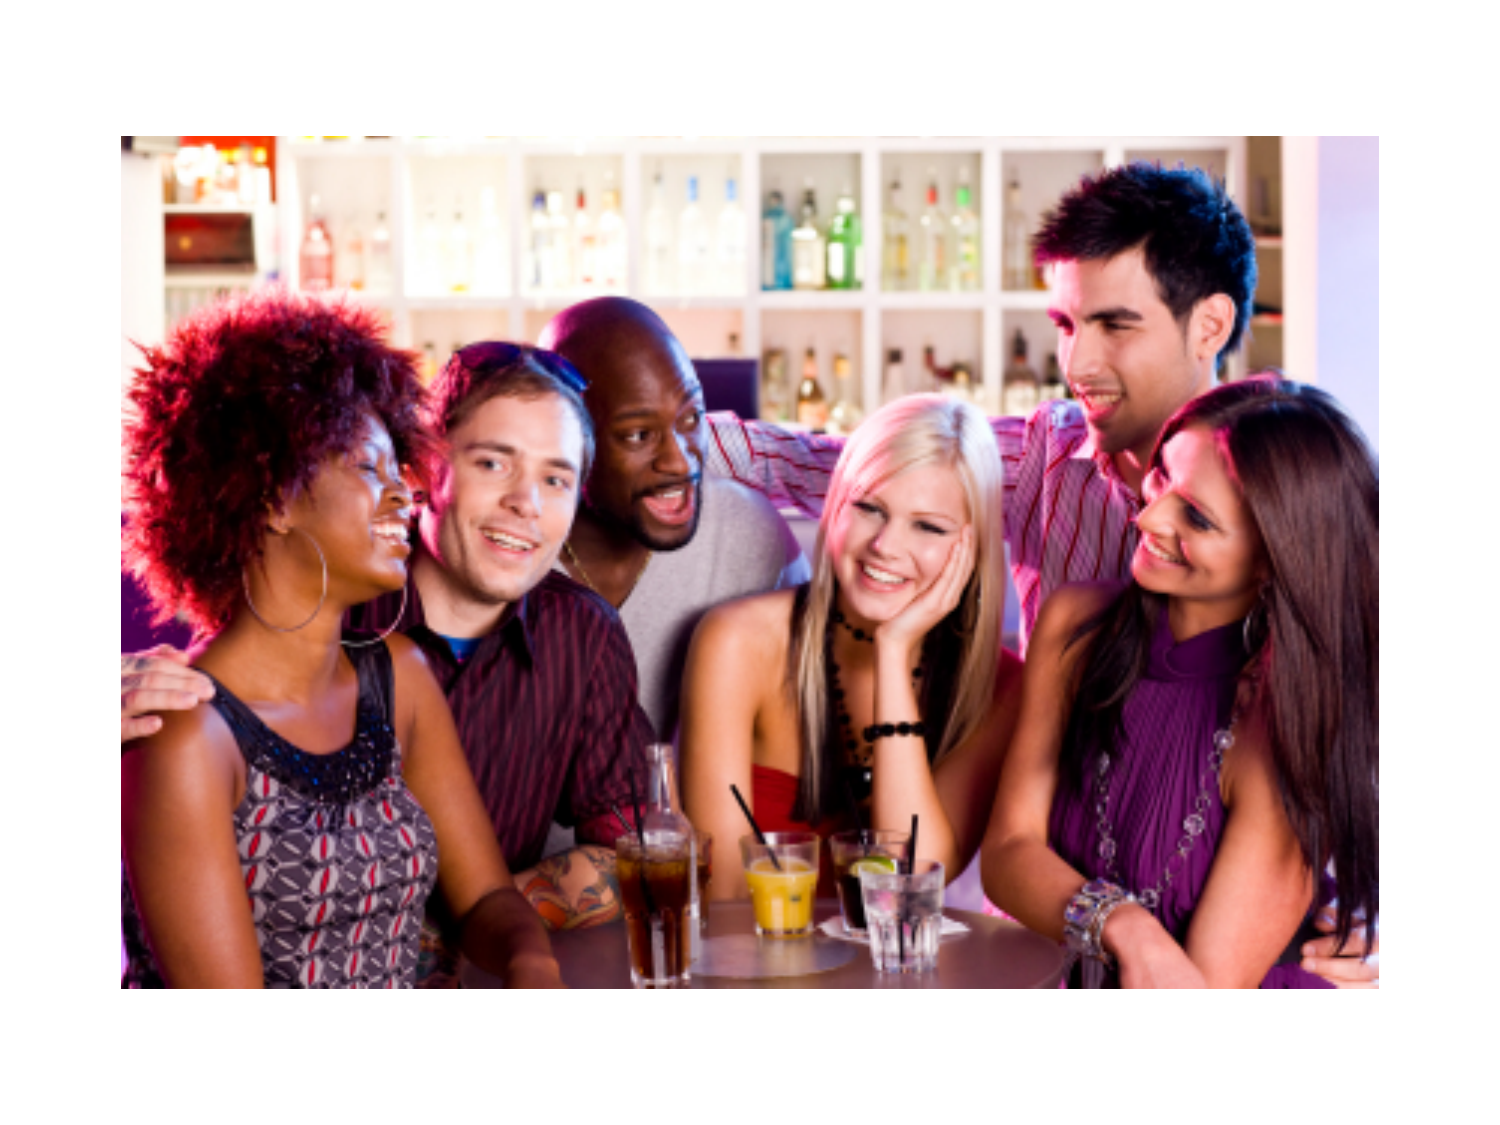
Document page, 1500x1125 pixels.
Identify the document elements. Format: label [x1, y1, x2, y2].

picture [121, 136, 1379, 989]
